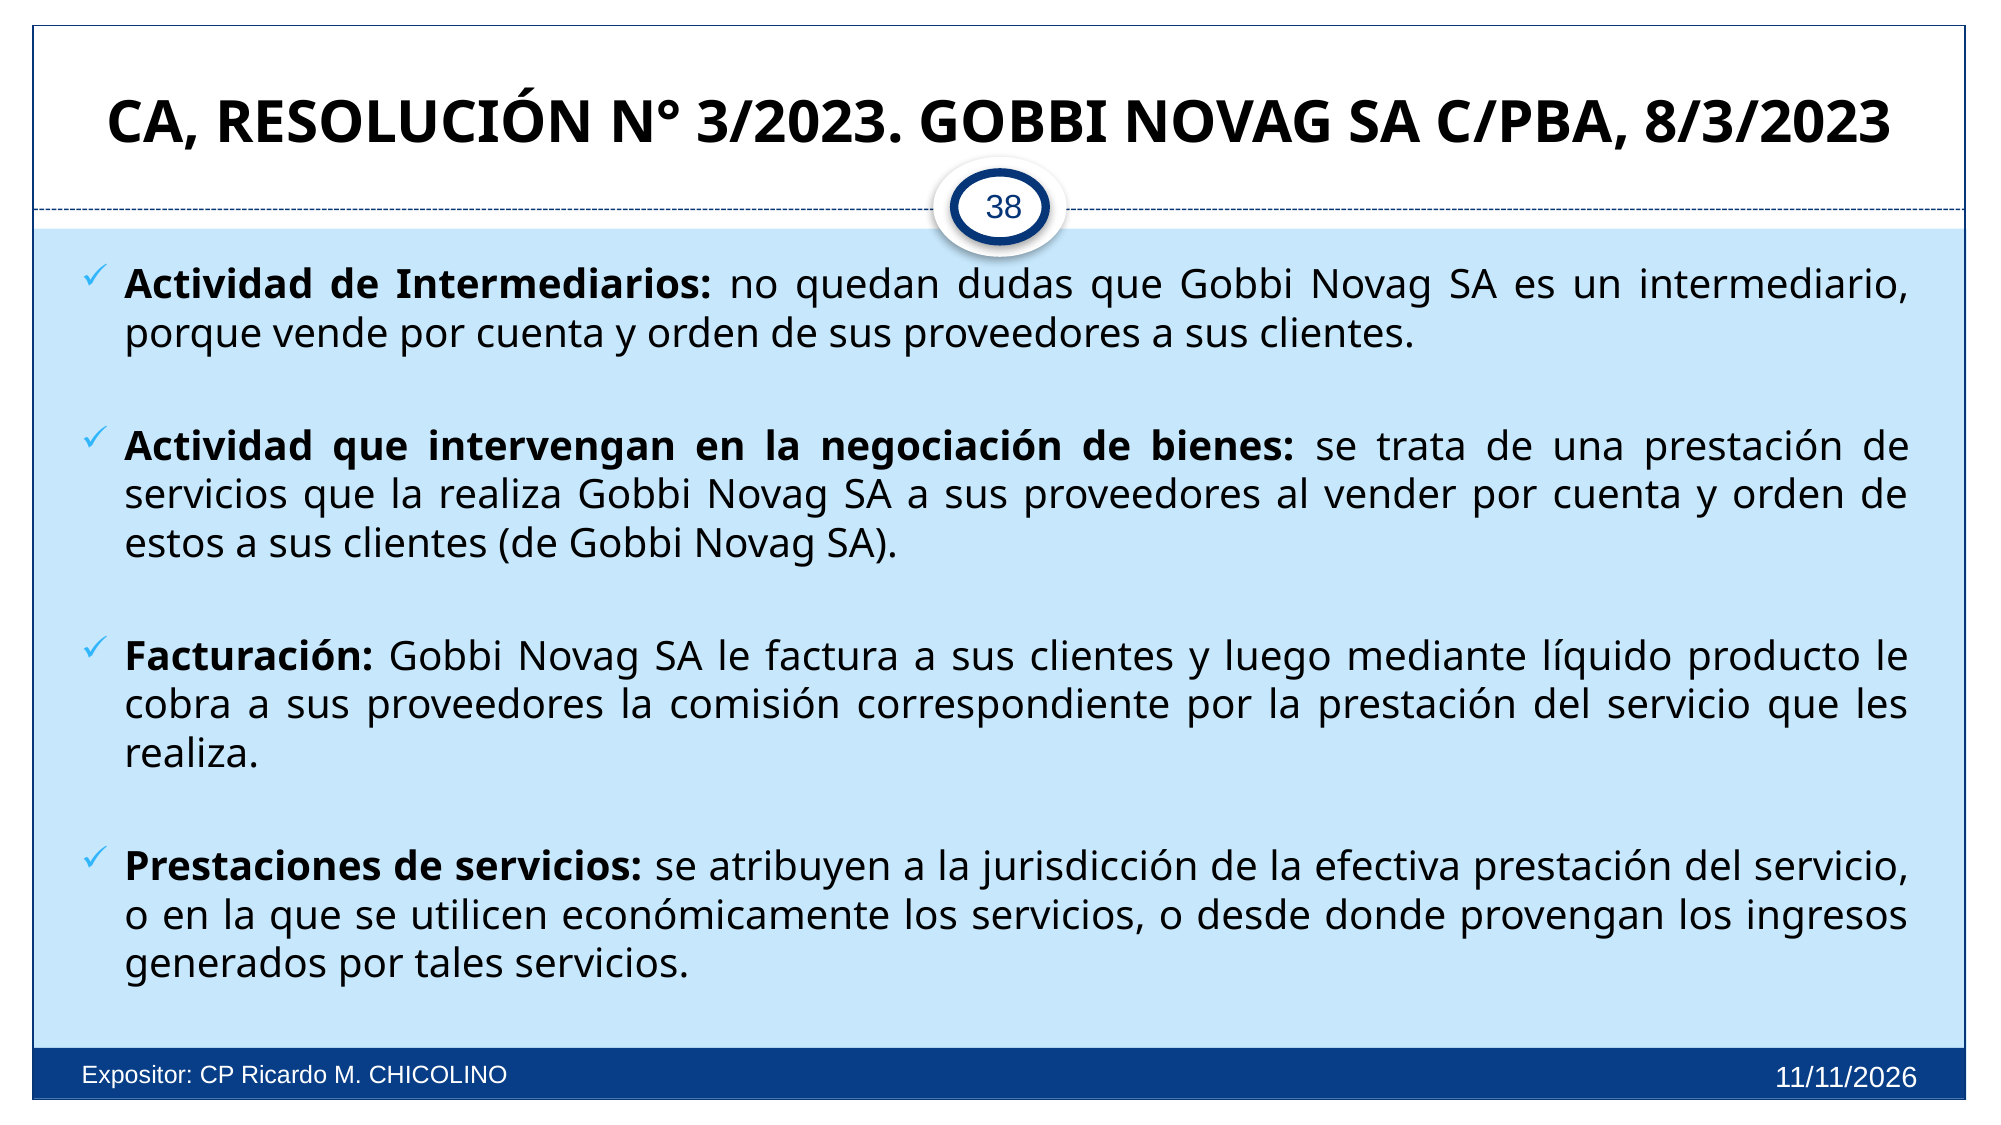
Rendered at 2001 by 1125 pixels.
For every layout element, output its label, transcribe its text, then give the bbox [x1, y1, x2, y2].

list Actividad de Intermediarios: no quedan dudas que Gobbi Novag SA es un intermediario, porque vende por cuenta y orden de sus proveedores a sus clientes. Actividad que intervengan en la negociación de bienes: se trata de una prestación de servicios que la realiza Gobbi Novag SA a sus proveedores al vender por cuenta y orden de estos a sus clientes (de Gobbi Novag SA). Facturación: Gobbi Novag SA le factura a sus clientes y luego mediante líquido producto le cobra a sus proveedores la comisión correspondiente por la prestación del servicio que les realiza. Prestaciones de servicios: se atribuyen a la jurisdicción de la efectiva prestación del servicio, o en la que se utilicen económicamente los servicios, o desde donde provengan los ingresos generados por tales servicios. [66, 250, 1926, 1001]
slide_number 38 [954, 168, 1055, 241]
footer Expositor: CP Ricardo M. CHICOLINO [66, 1051, 850, 1112]
title CA, RESOLUCIÓN N° 3/2023. GOBBI NOVAG SA C/PBA, 8/3/2023 [65, 37, 1933, 162]
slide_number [1266, 1050, 1933, 1111]
